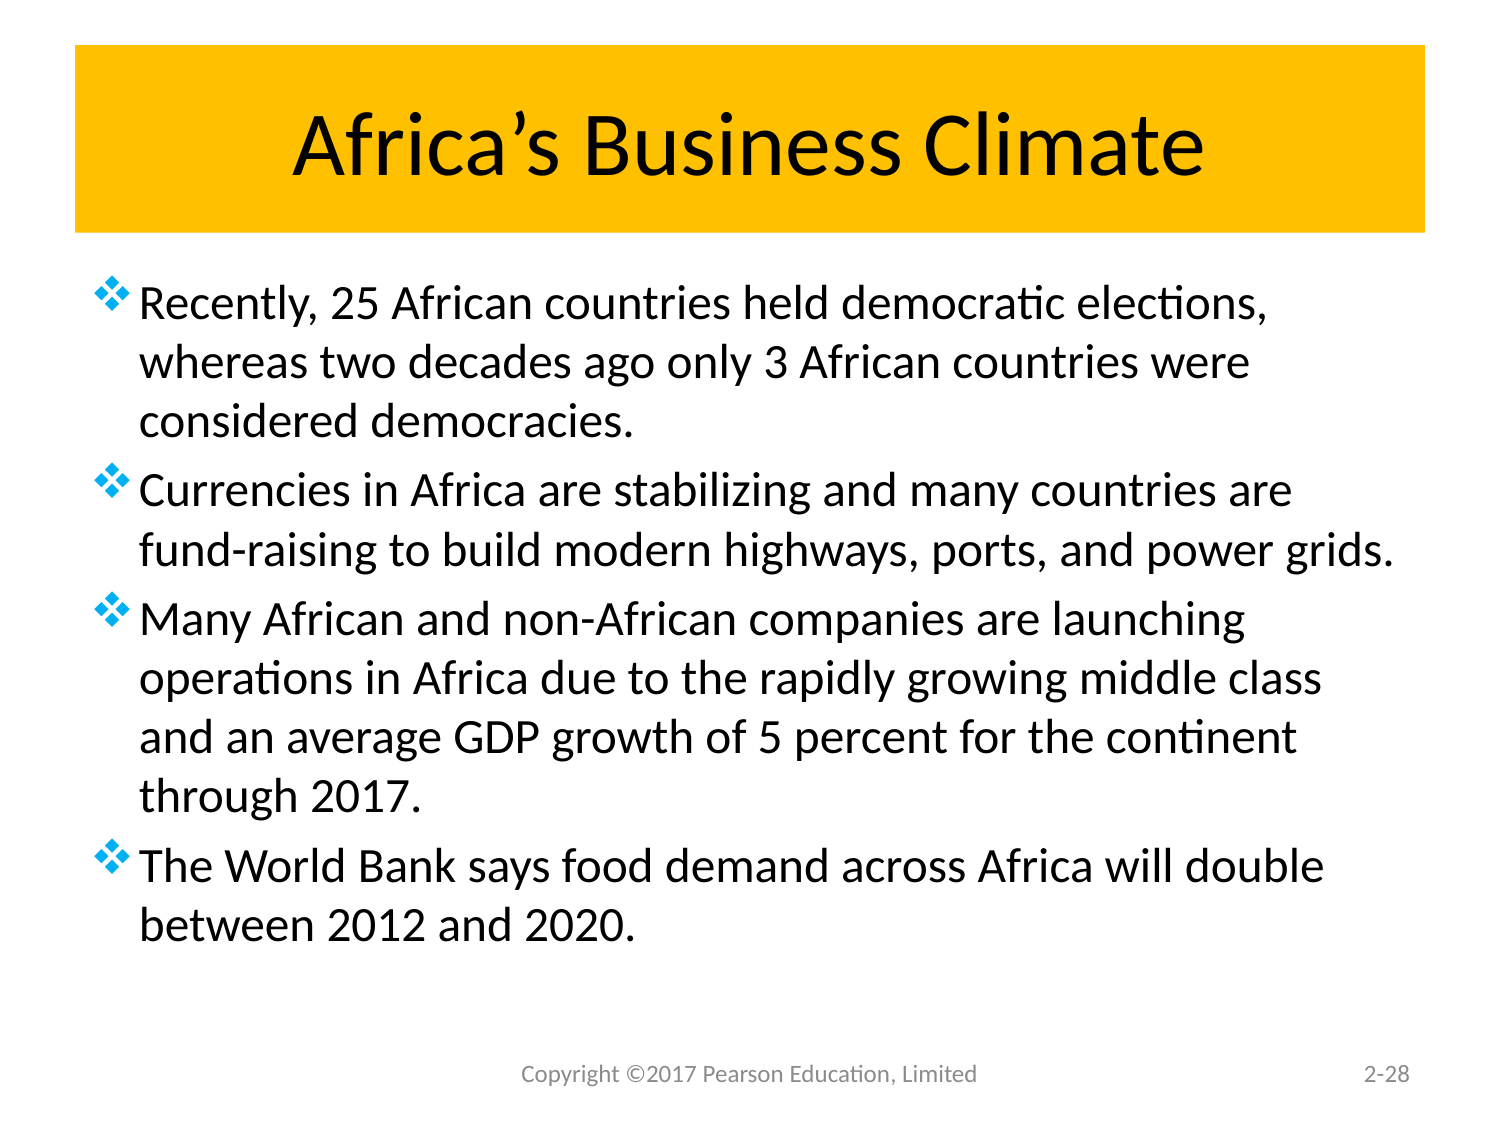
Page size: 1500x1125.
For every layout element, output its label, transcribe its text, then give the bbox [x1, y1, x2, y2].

slide_number 2-28 [1074, 1042, 1425, 1103]
footer Copyright ©2017 Pearson Education, Limited [500, 1042, 1000, 1103]
list Recently, 25 African countries held democratic elections, whereas two decades ago only 3 African countries were considered democracies. Currencies in Africa are stabilizing and many countries are fund-raising to build modern highways, ports, and power grids. Many African and non-African companies are launching operations in Africa due to the rapidly growing middle class and an average GDP growth of 5 percent for the continent through 2017. The World Bank says food demand across Africa will double between 2012 and 2020. [75, 262, 1425, 1005]
title Africa’s Business Climate [75, 45, 1425, 233]
